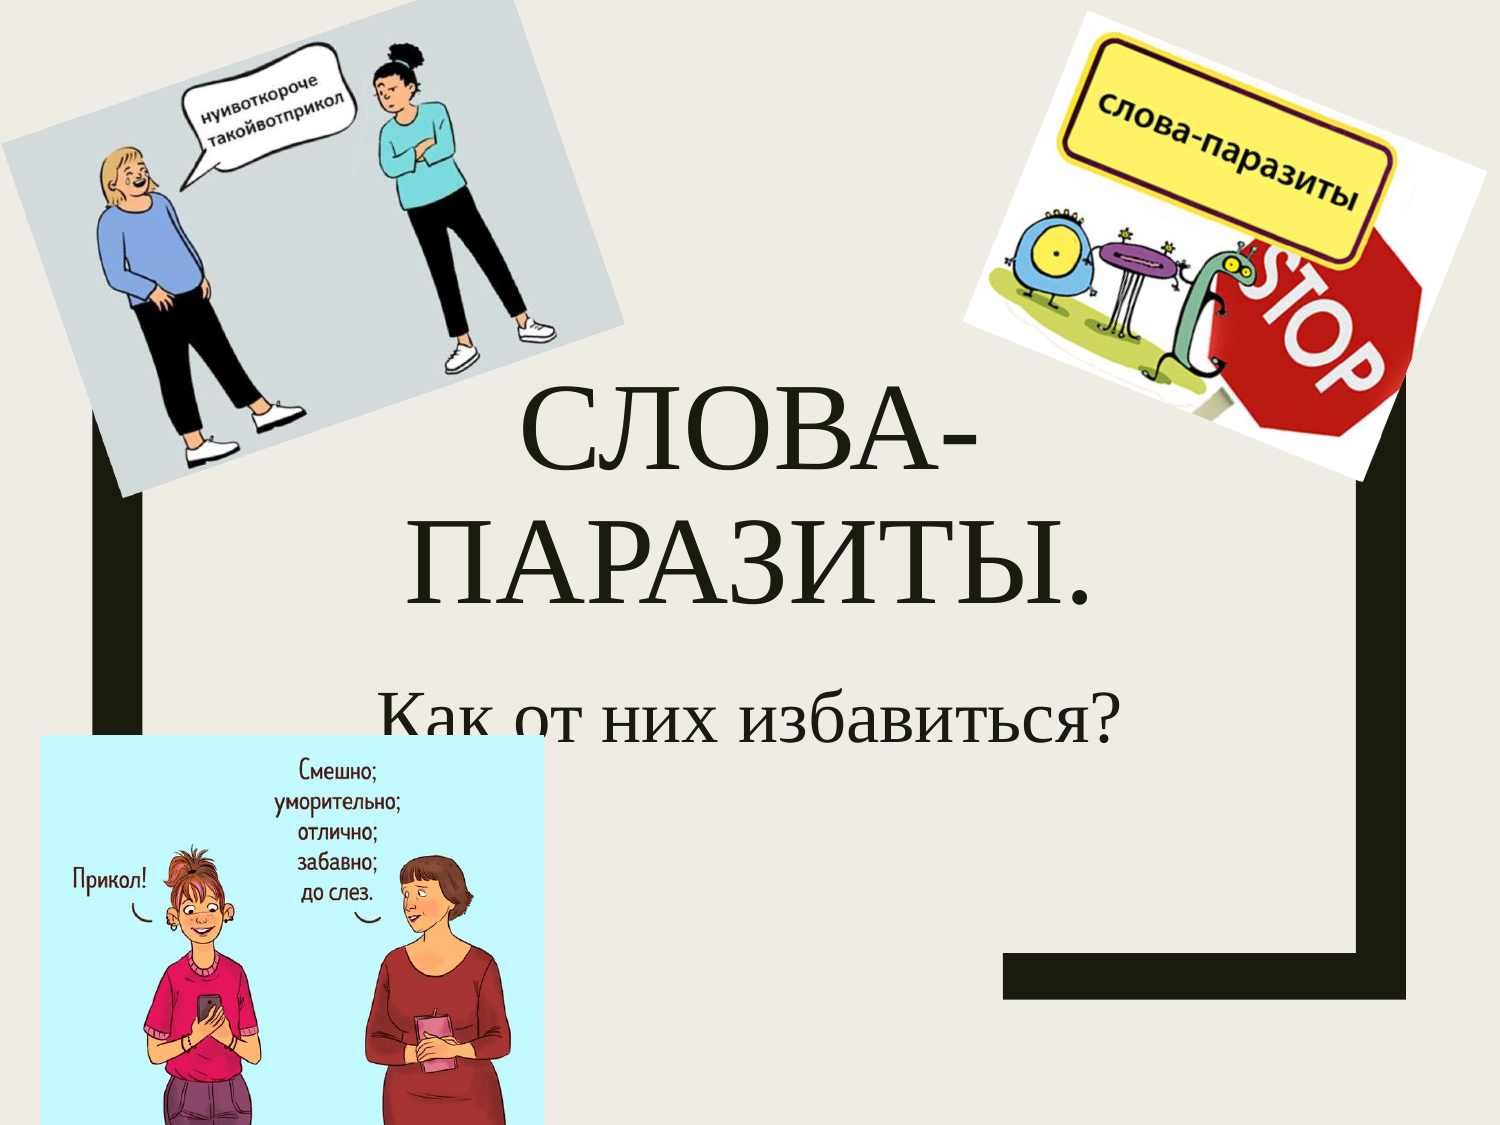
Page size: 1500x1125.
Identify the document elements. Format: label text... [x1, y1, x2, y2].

subtitle Как от них избавиться? [329, 649, 1171, 828]
picture [41, 735, 544, 1125]
picture [963, 12, 1486, 481]
title Слова-паразиты. [235, 293, 1265, 638]
picture [2, 0, 624, 497]
